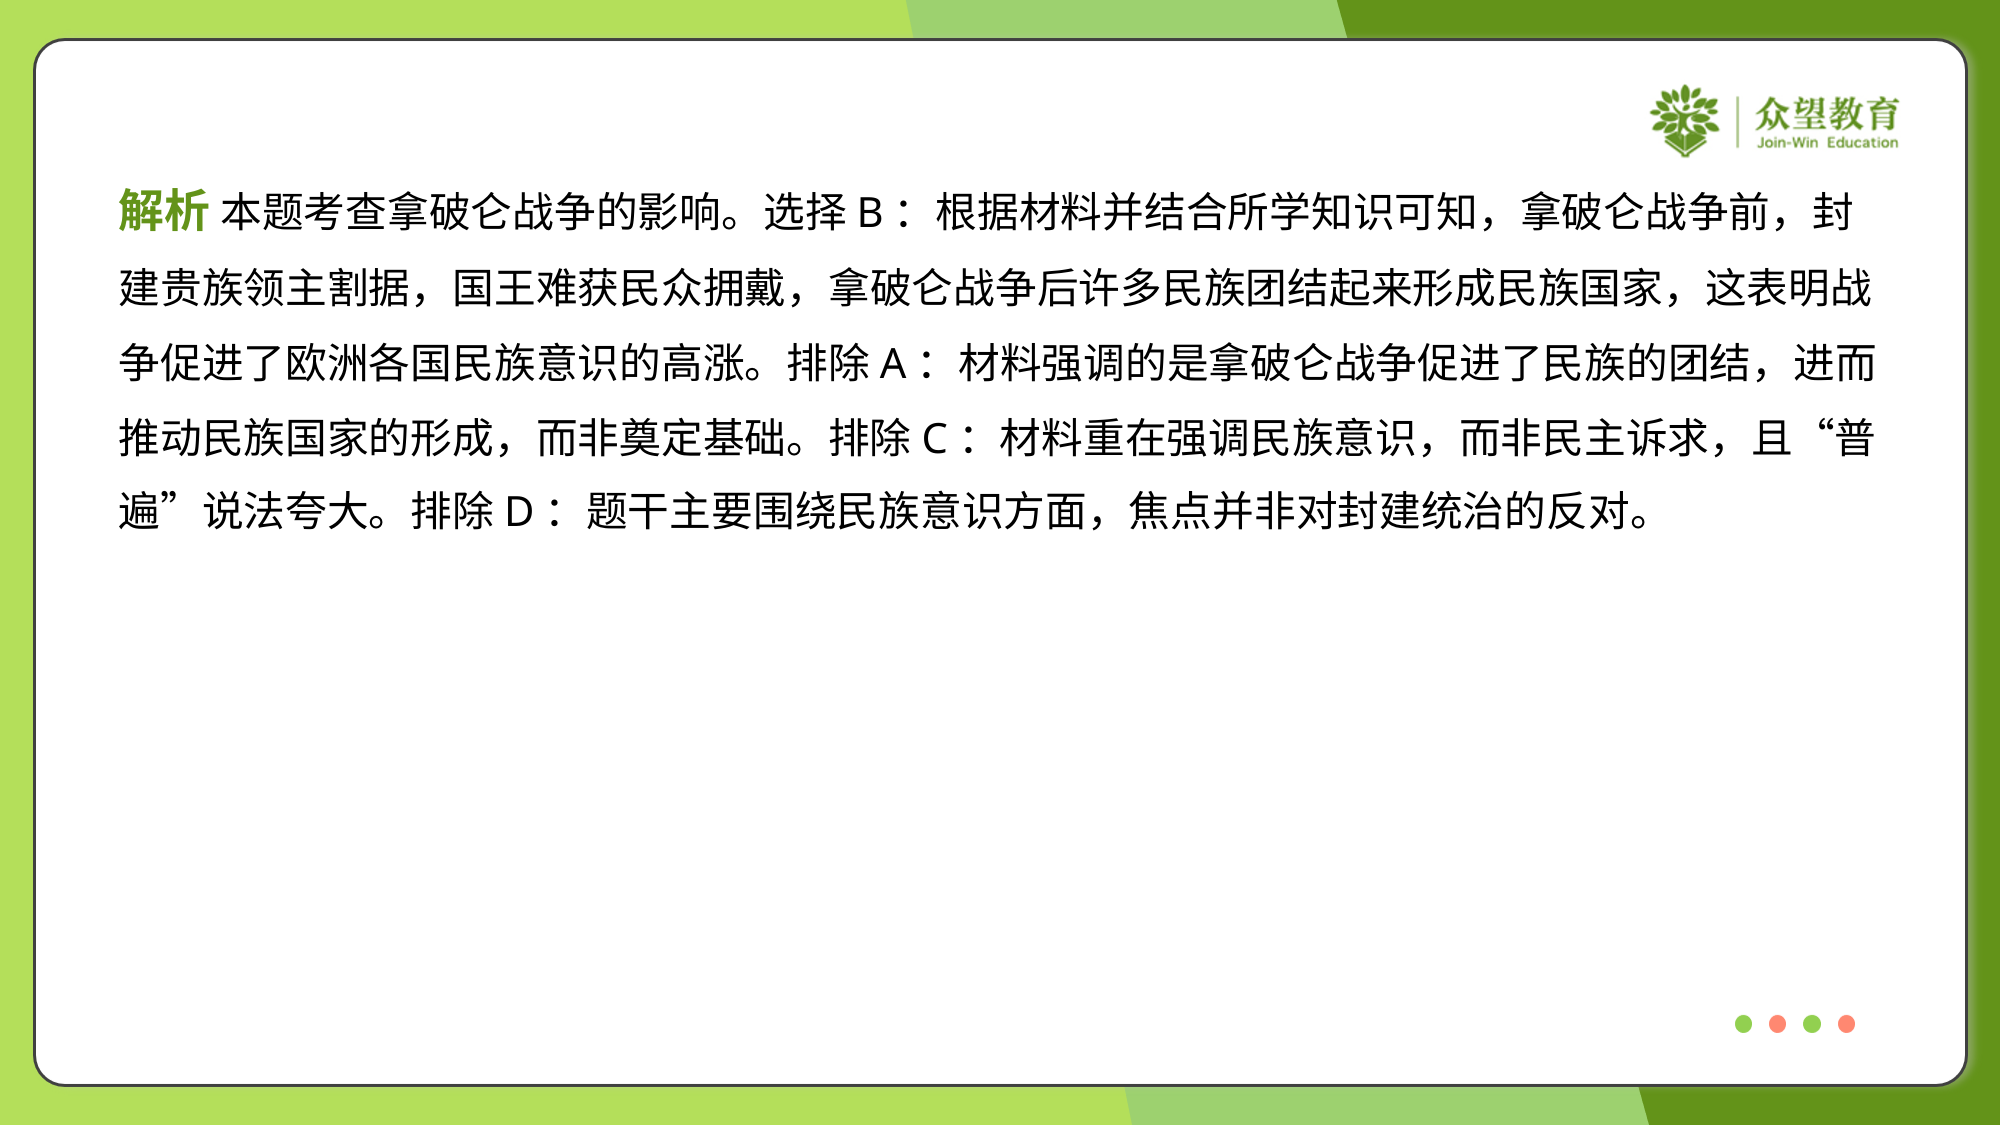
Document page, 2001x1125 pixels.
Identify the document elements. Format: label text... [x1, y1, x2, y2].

picture [0, 0, 2000, 1125]
text_box 解析 本题考查拿破仑战争的影响。选择B：根据材料并结合所学知识可知，拿破仑战争前，封 建贵族领主割据，国王难获民众拥戴，拿破仑战争后许多民族团结起来形成民族国家，这表明战 争促进了欧洲各国民族意识的高涨。排除A：材料强调的是拿破仑战争促进了民族的团结，进而 推动民族国家的形成，而非奠定基础。排除C：材料重在强调民族意识，而非民主诉求，且“普 遍”说法夸大。排除D：题干主要围绕民族意识方面，焦点并非对封建统治的反对。 [118, 159, 1883, 527]
